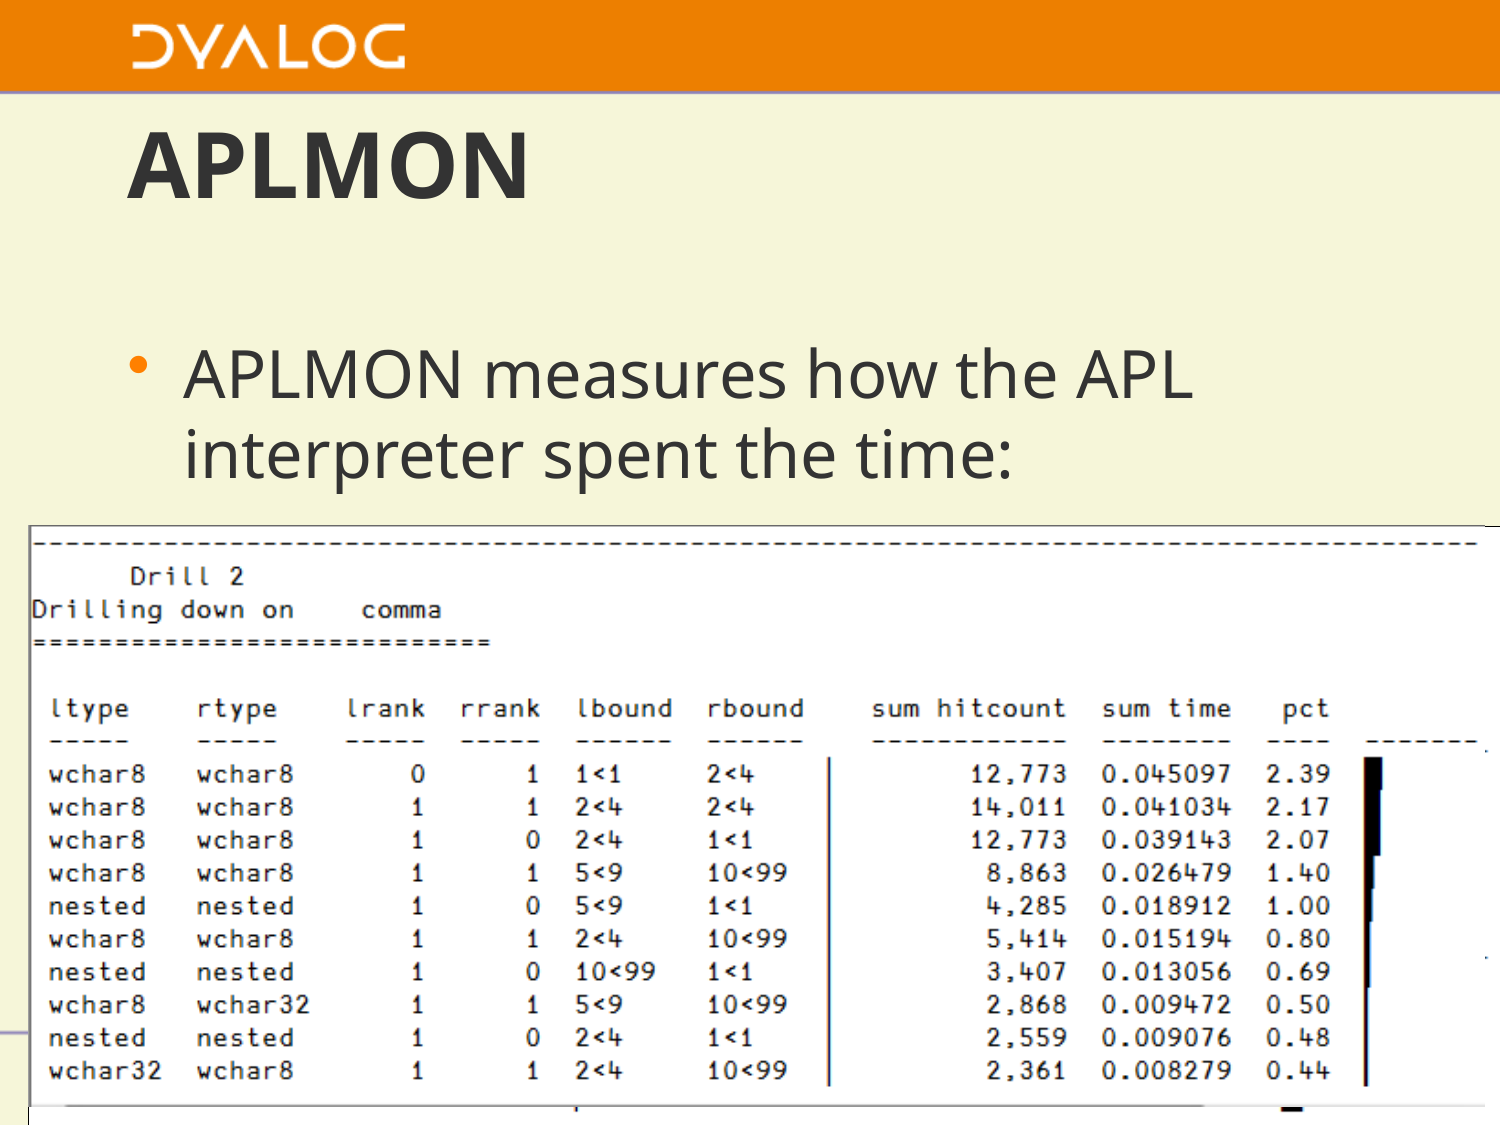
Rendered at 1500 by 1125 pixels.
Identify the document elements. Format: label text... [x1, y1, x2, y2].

title APLMON [112, 99, 1388, 288]
picture [0, 0, 1500, 1125]
list APLMON measures how the APL interpreter spent the time: [112, 324, 1388, 523]
